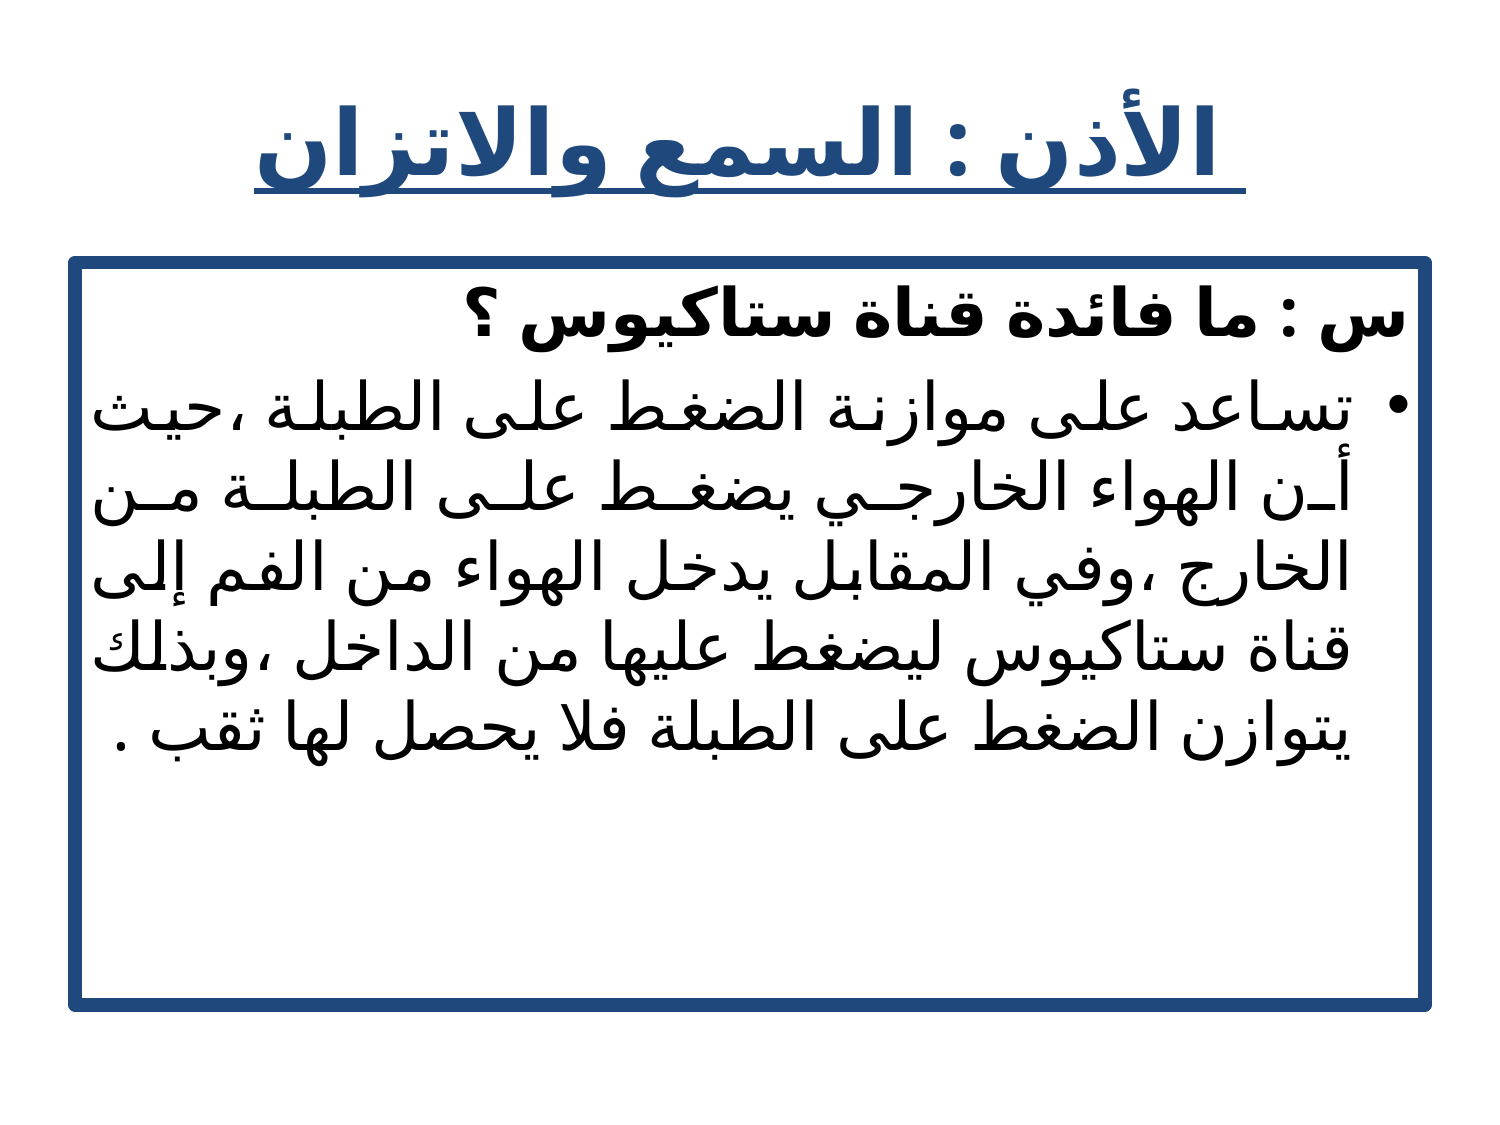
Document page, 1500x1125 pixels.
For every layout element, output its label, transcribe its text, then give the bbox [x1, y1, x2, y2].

list س : ما فائدة قناة ستاكيوس ؟ تساعد على موازنة الضغط على الطبلة ،حيث أن الهواء الخارجي يضغط على الطبلة من الخارج ،وفي المقابل يدخل الهواء من الفم إلى قناة ستاكيوس ليضغط عليها من الداخل ،وبذلك يتوازن الضغط على الطبلة فلا يحصل لها ثقب . [75, 262, 1425, 1005]
title الأذن : السمع والاتزان [75, 45, 1425, 233]
